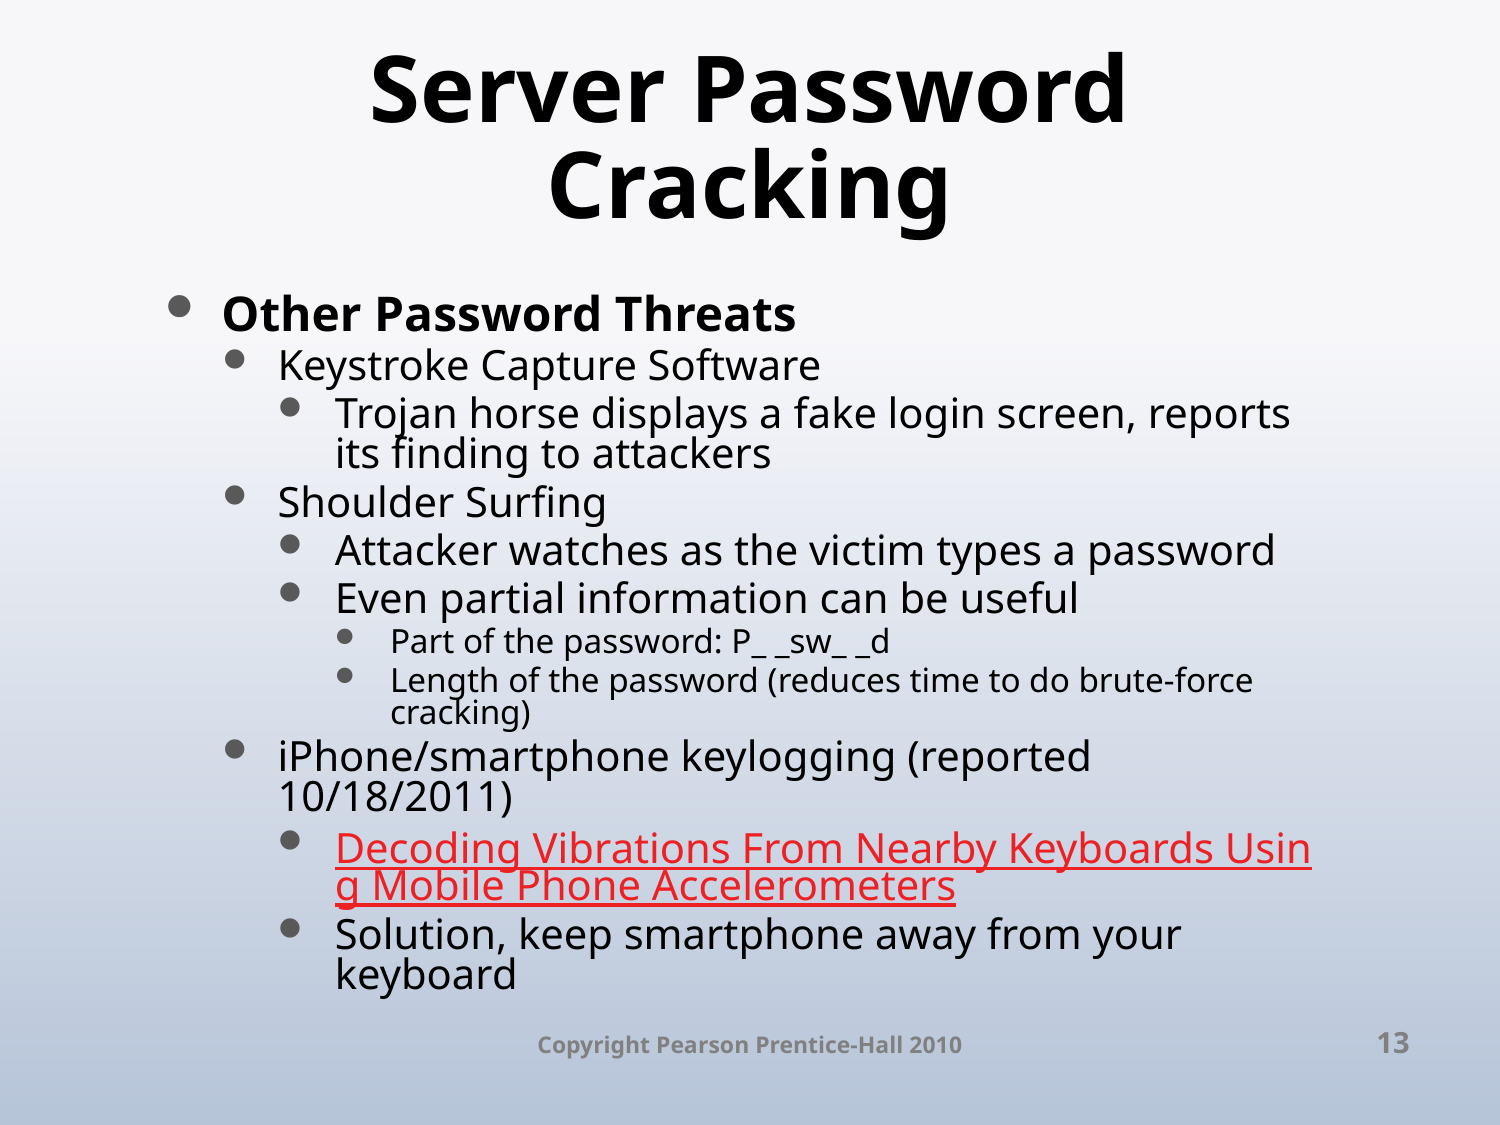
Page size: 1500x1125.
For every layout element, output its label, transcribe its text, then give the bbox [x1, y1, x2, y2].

slide_number 13 [1074, 1021, 1425, 1067]
list Other Password Threats Keystroke Capture Software Trojan horse displays a fake login screen, reports its finding to attackers Shoulder Surfing Attacker watches as the victim types a password Even partial information can be useful Part of the password: P_ _sw_ _d Length of the password (reduces time to do brute-force cracking) iPhone/smartphone keylogging (reported 10/18/2011) Decoding Vibrations From Nearby Keyboards Using Mobile Phone Accelerometers Solution, keep smartphone away from your keyboard [150, 286, 1350, 993]
footer Copyright Pearson Prentice-Hall 2010 [512, 1021, 988, 1067]
title Server Password Cracking [150, 37, 1350, 245]
